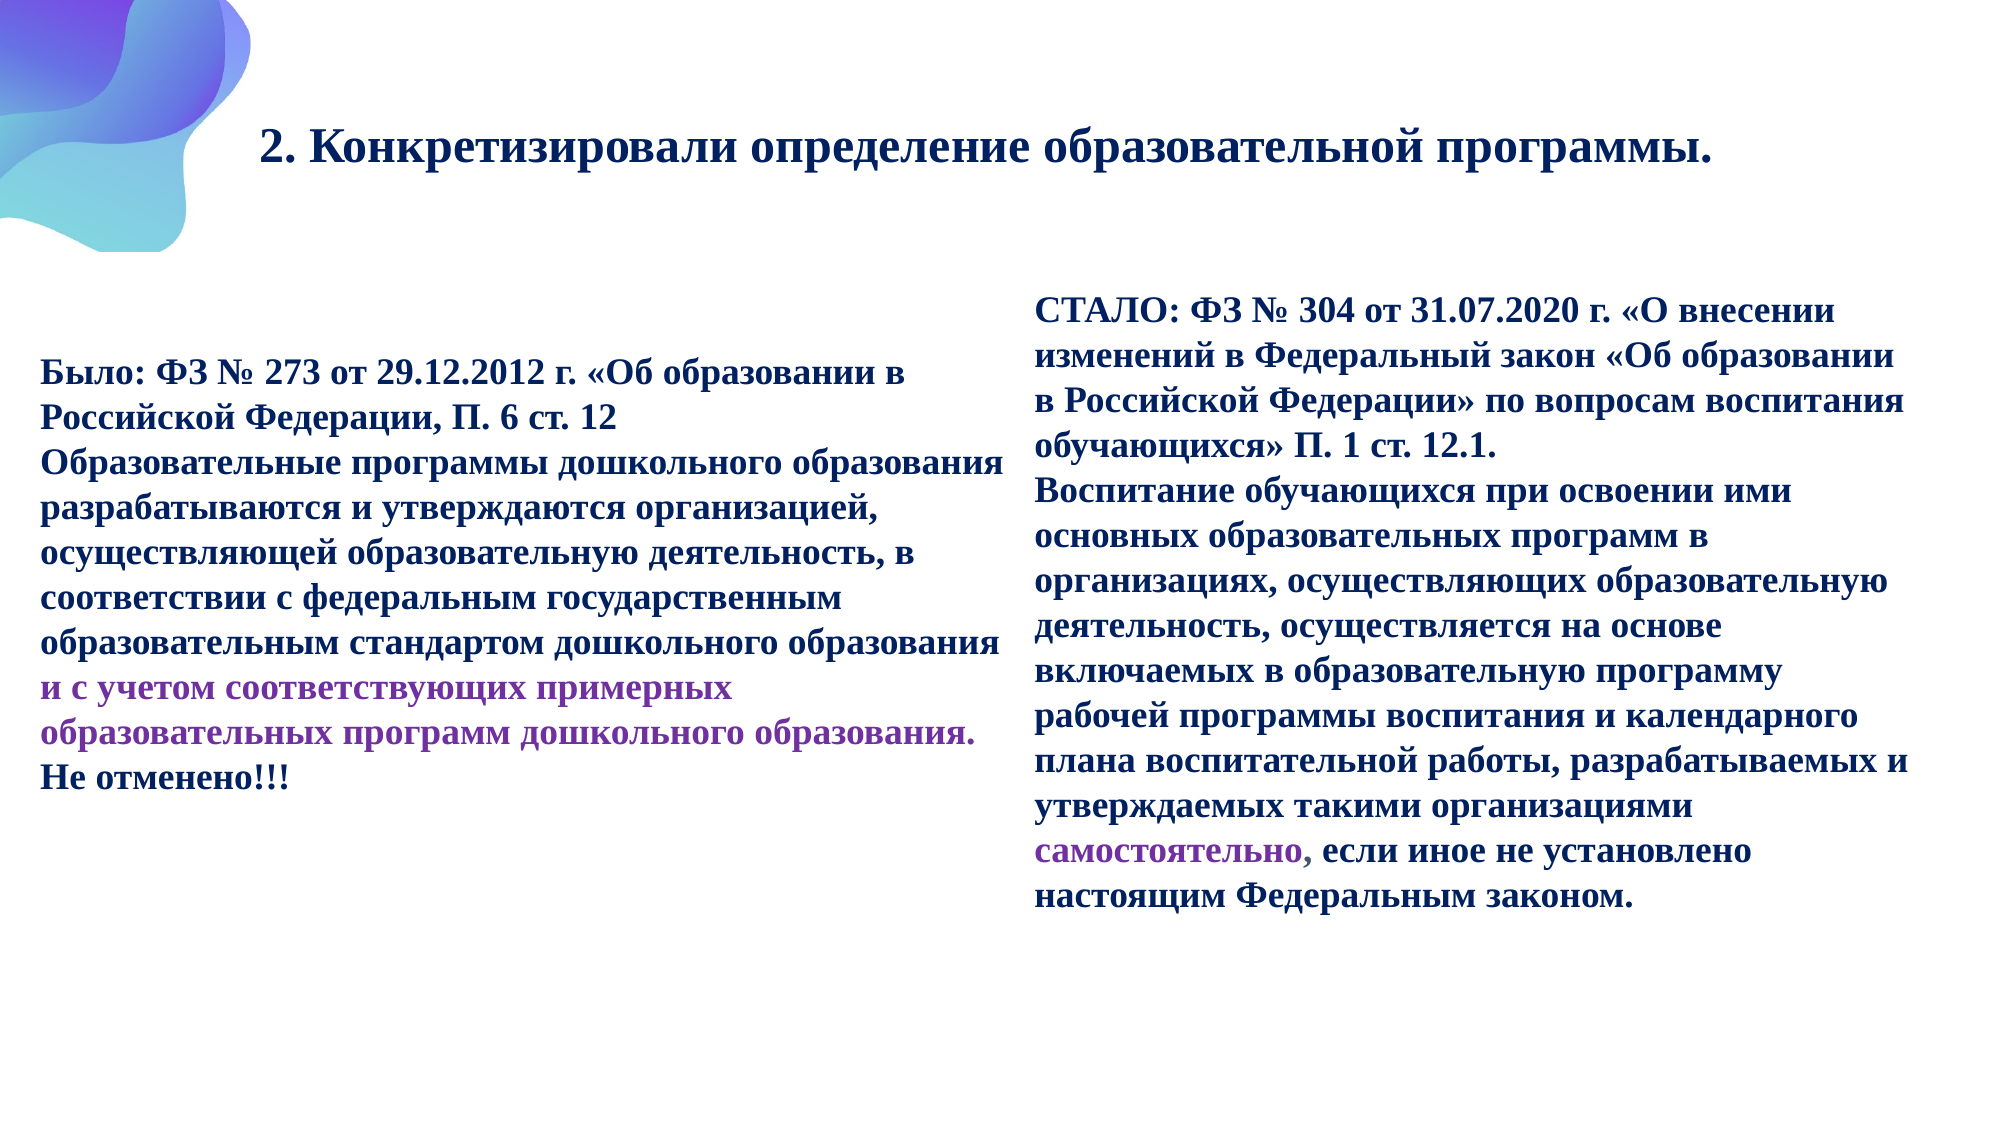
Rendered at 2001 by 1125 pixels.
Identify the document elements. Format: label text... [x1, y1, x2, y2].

text_box 2. Конкретизировали определение образовательной программы. [258, 116, 1892, 173]
text_box СТАЛО: ФЗ № 304 от 31.07.2020 г. «О внесении изменений в Федеральный закон «Об образовании в Российской Федерации» по вопросам воспитания обучающихся» П. 1 ст. 12.1. Воспитание обучающихся при освоении ими основных образовательных программ в организациях, осуществляющих образовательную деятельность, осуществляется на основе включаемых в образовательную программу рабочей программы воспитания и календарного плана воспитательной работы, разрабатываемых и утверждаемых такими организациями самостоятельно, если иное не установлено настоящим Федеральным законом. [1019, 277, 1939, 1013]
picture [0, 0, 258, 254]
text_box Было: ФЗ № 273 от 29.12.2012 г. «Об образовании в Российской Федерации, П. 6 ст. 12 Образовательные программы дошкольного образования разрабатываются и утверждаются организацией, осуществляющей образовательную деятельность, в соответствии с федеральным государственным образовательным стандартом дошкольного образования и с учетом соответствующих примерных образовательных программ дошкольного образования. Не отменено!!! [25, 339, 1020, 850]
